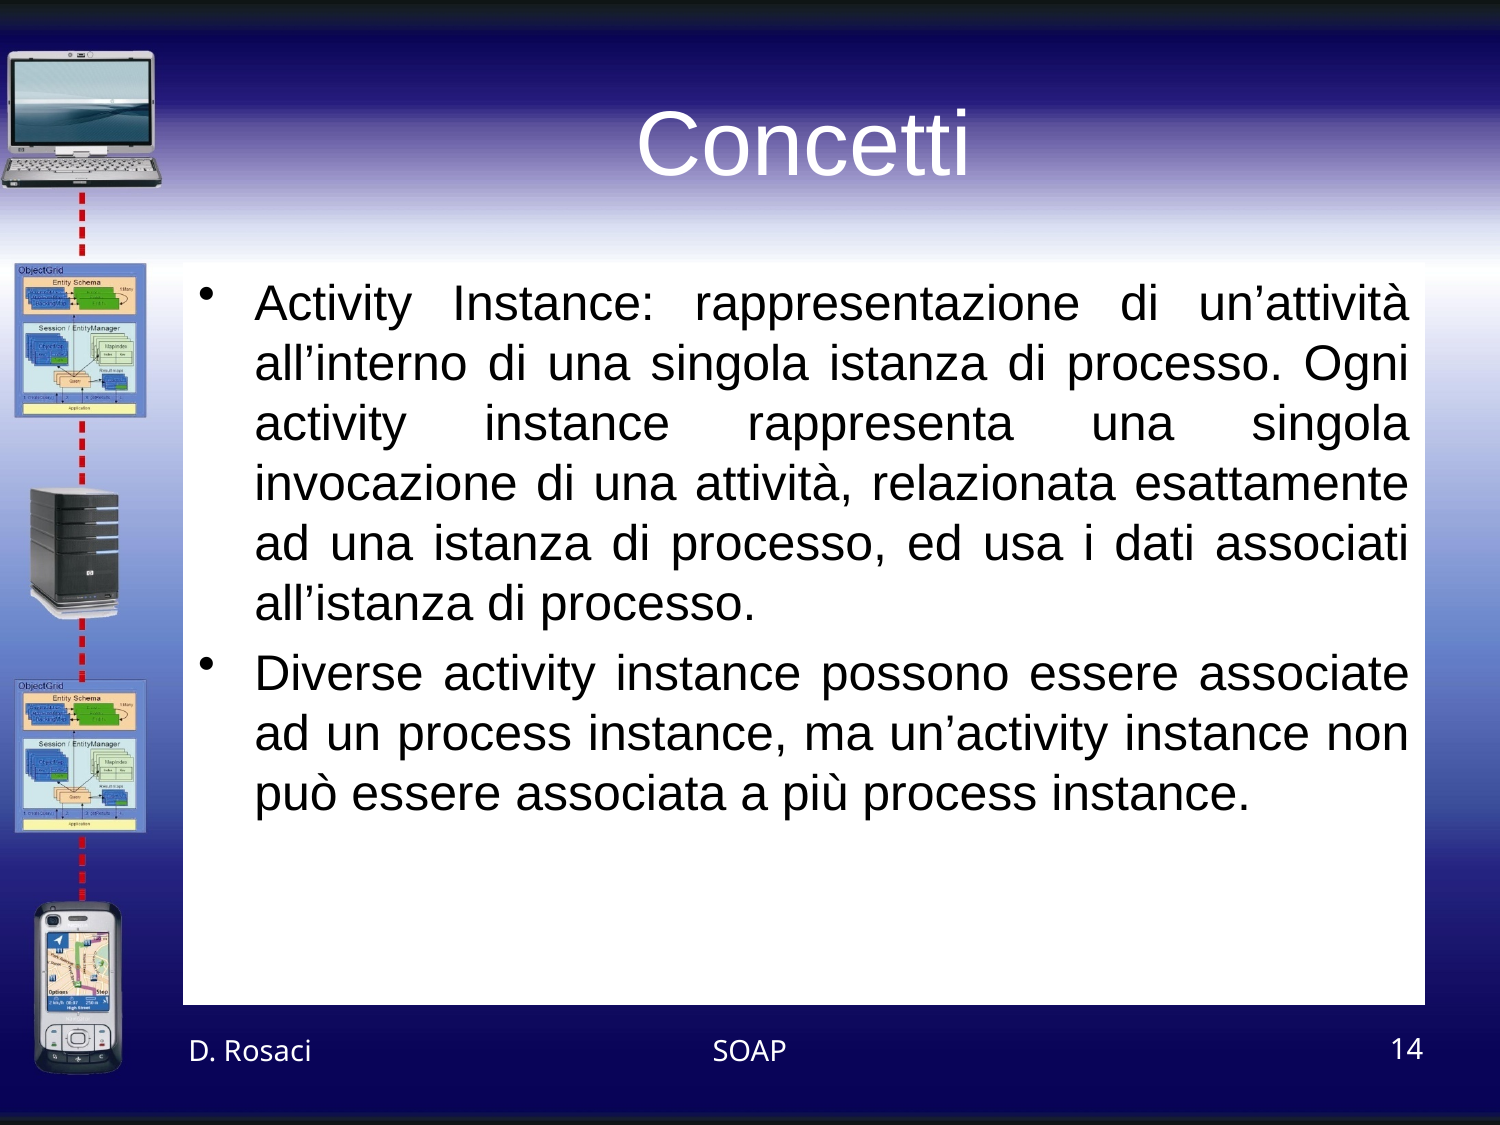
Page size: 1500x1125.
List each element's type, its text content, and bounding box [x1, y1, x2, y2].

title Concetti [182, 44, 1426, 233]
picture [0, 0, 1500, 1125]
footer SOAP [512, 1024, 988, 1103]
slide_number D. Rosaci [74, 1024, 426, 1103]
list Activity Instance: rappresentazione di un’attività all’interno di una singola istanza di processo. Ogni activity instance rappresenta una singola invocazione di una attività, relazionata esattamente ad una istanza di processo, ed usa i dati associati all’istanza di processo. Diverse activity instance possono essere associate ad un process instance, ma un’activity instance non può essere associata a più process instance. [182, 262, 1426, 1006]
